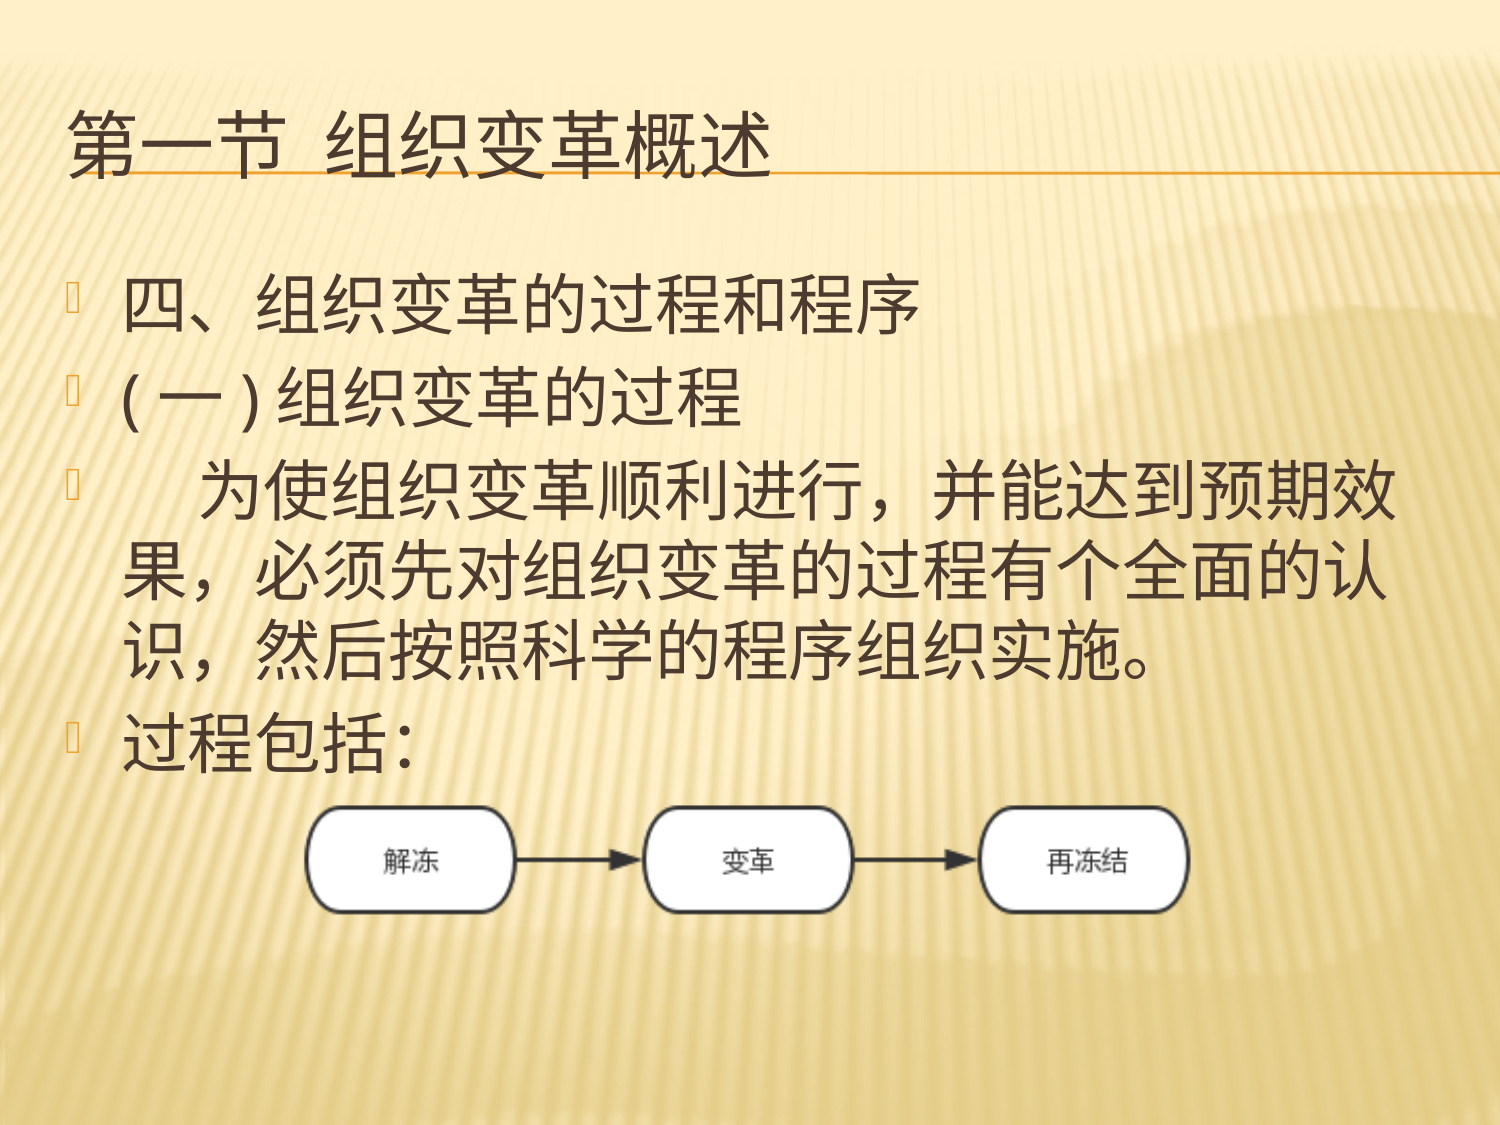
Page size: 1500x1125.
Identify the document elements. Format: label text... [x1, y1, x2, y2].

list 四、组织变革的过程和程序 (一)组织变革的过程 为使组织变革顺利进行，并能达到预期效果，必须先对组织变革的过程有个全面的认识，然后按照科学的程序组织实施。 过程包括： [49, 254, 1476, 998]
title 第一节 组织变革概述 [50, 75, 1475, 213]
picture [206, 708, 1318, 1043]
